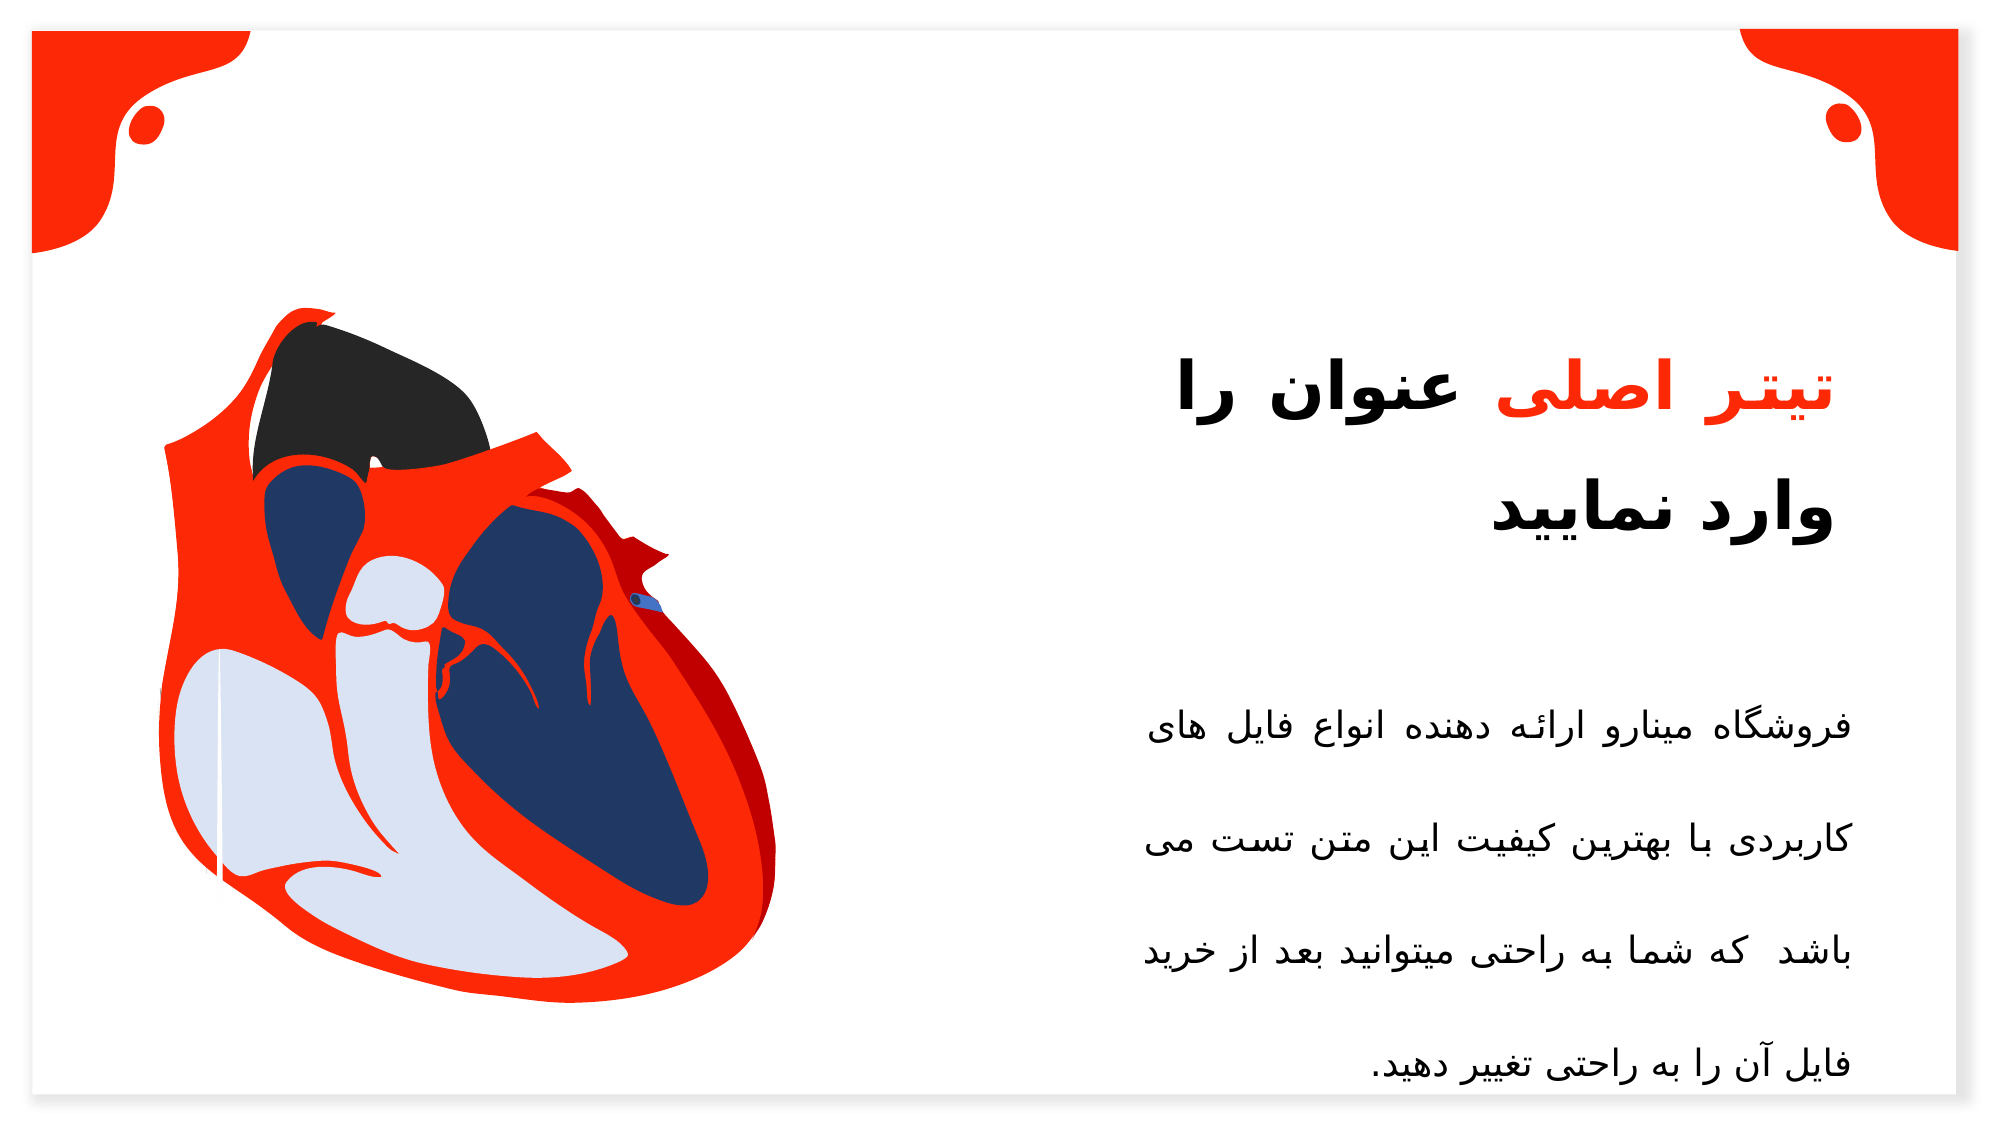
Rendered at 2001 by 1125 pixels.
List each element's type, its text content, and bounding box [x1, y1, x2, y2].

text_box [31, 31, 251, 254]
text_box تیتر اصلی عنوان را وارد نمایید [1153, 295, 1852, 551]
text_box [1739, 28, 1959, 251]
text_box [158, 307, 776, 1003]
text_box فروشگاه مینارو ارائه دهنده انواع فایل های کاربردی با بهترین کیفیت این متن تست می باشد که شما به راحتی میتوانید بعد از خرید فایل آن را به راحتی تغییر دهید. [1126, 626, 1868, 1092]
